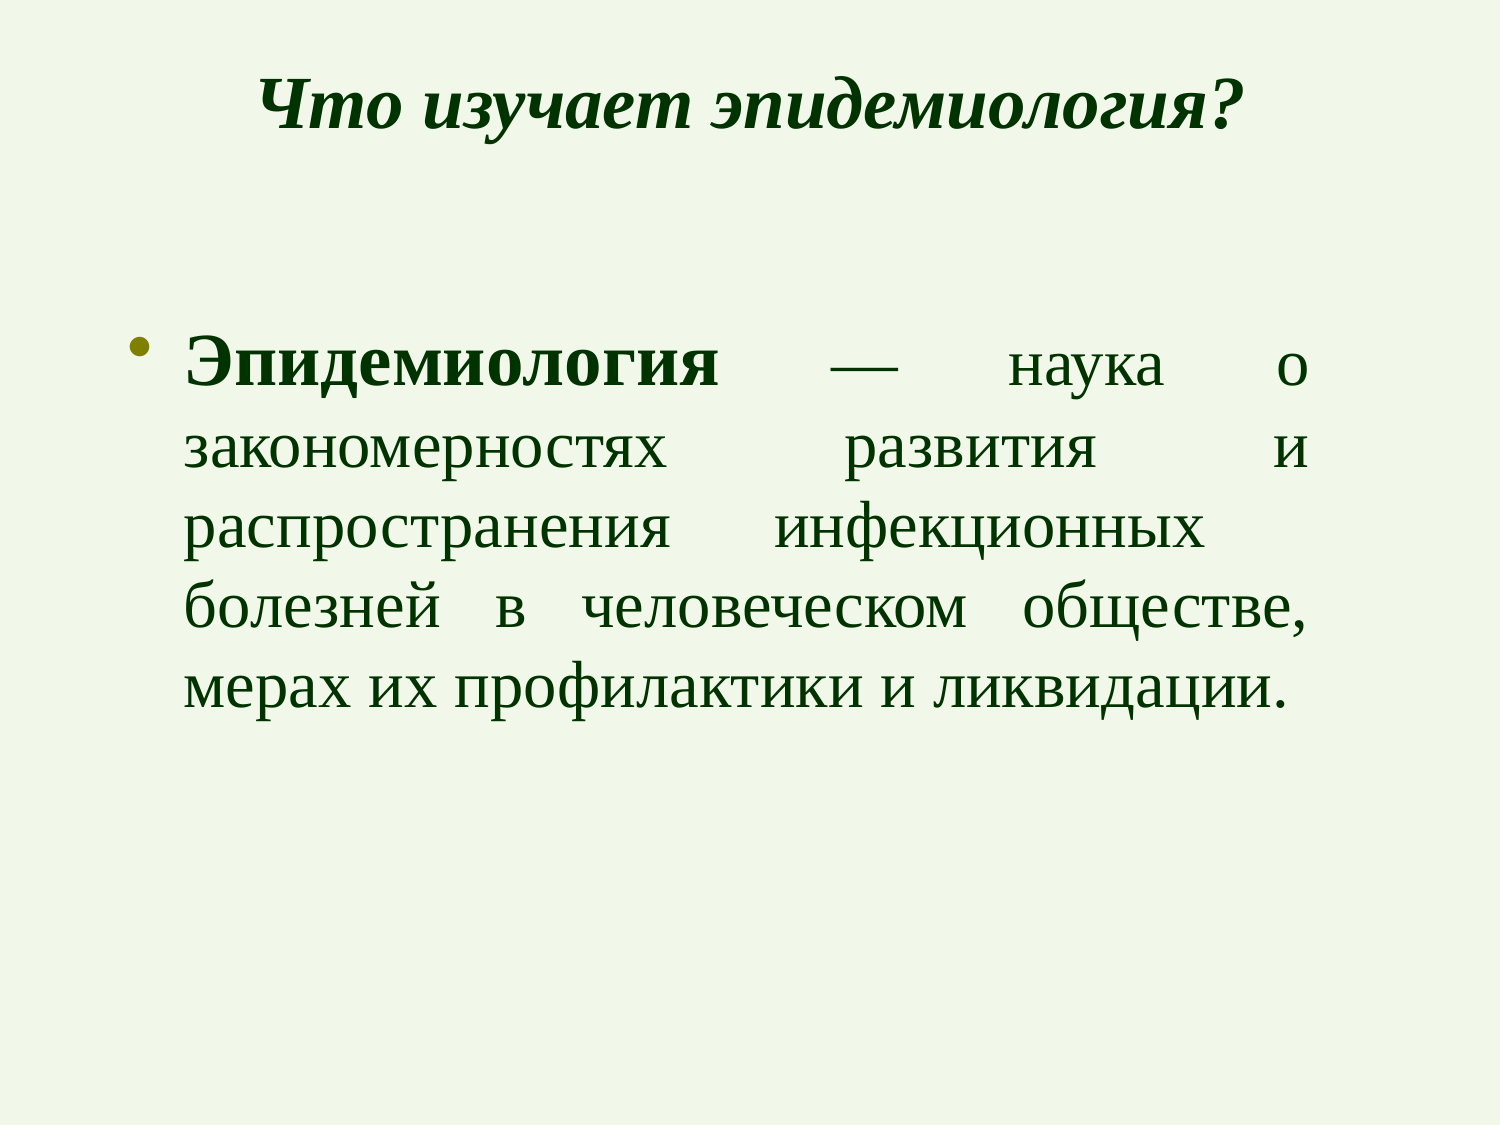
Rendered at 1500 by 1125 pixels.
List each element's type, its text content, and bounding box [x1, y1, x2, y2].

title Что изучает эпидемиология? [112, 50, 1388, 238]
list Эпидемиология — наука о закономерностях развития и распространения инфекционных болезней в человеческом обществе, мерах их профилактики и ликвидации. [112, 303, 1325, 979]
